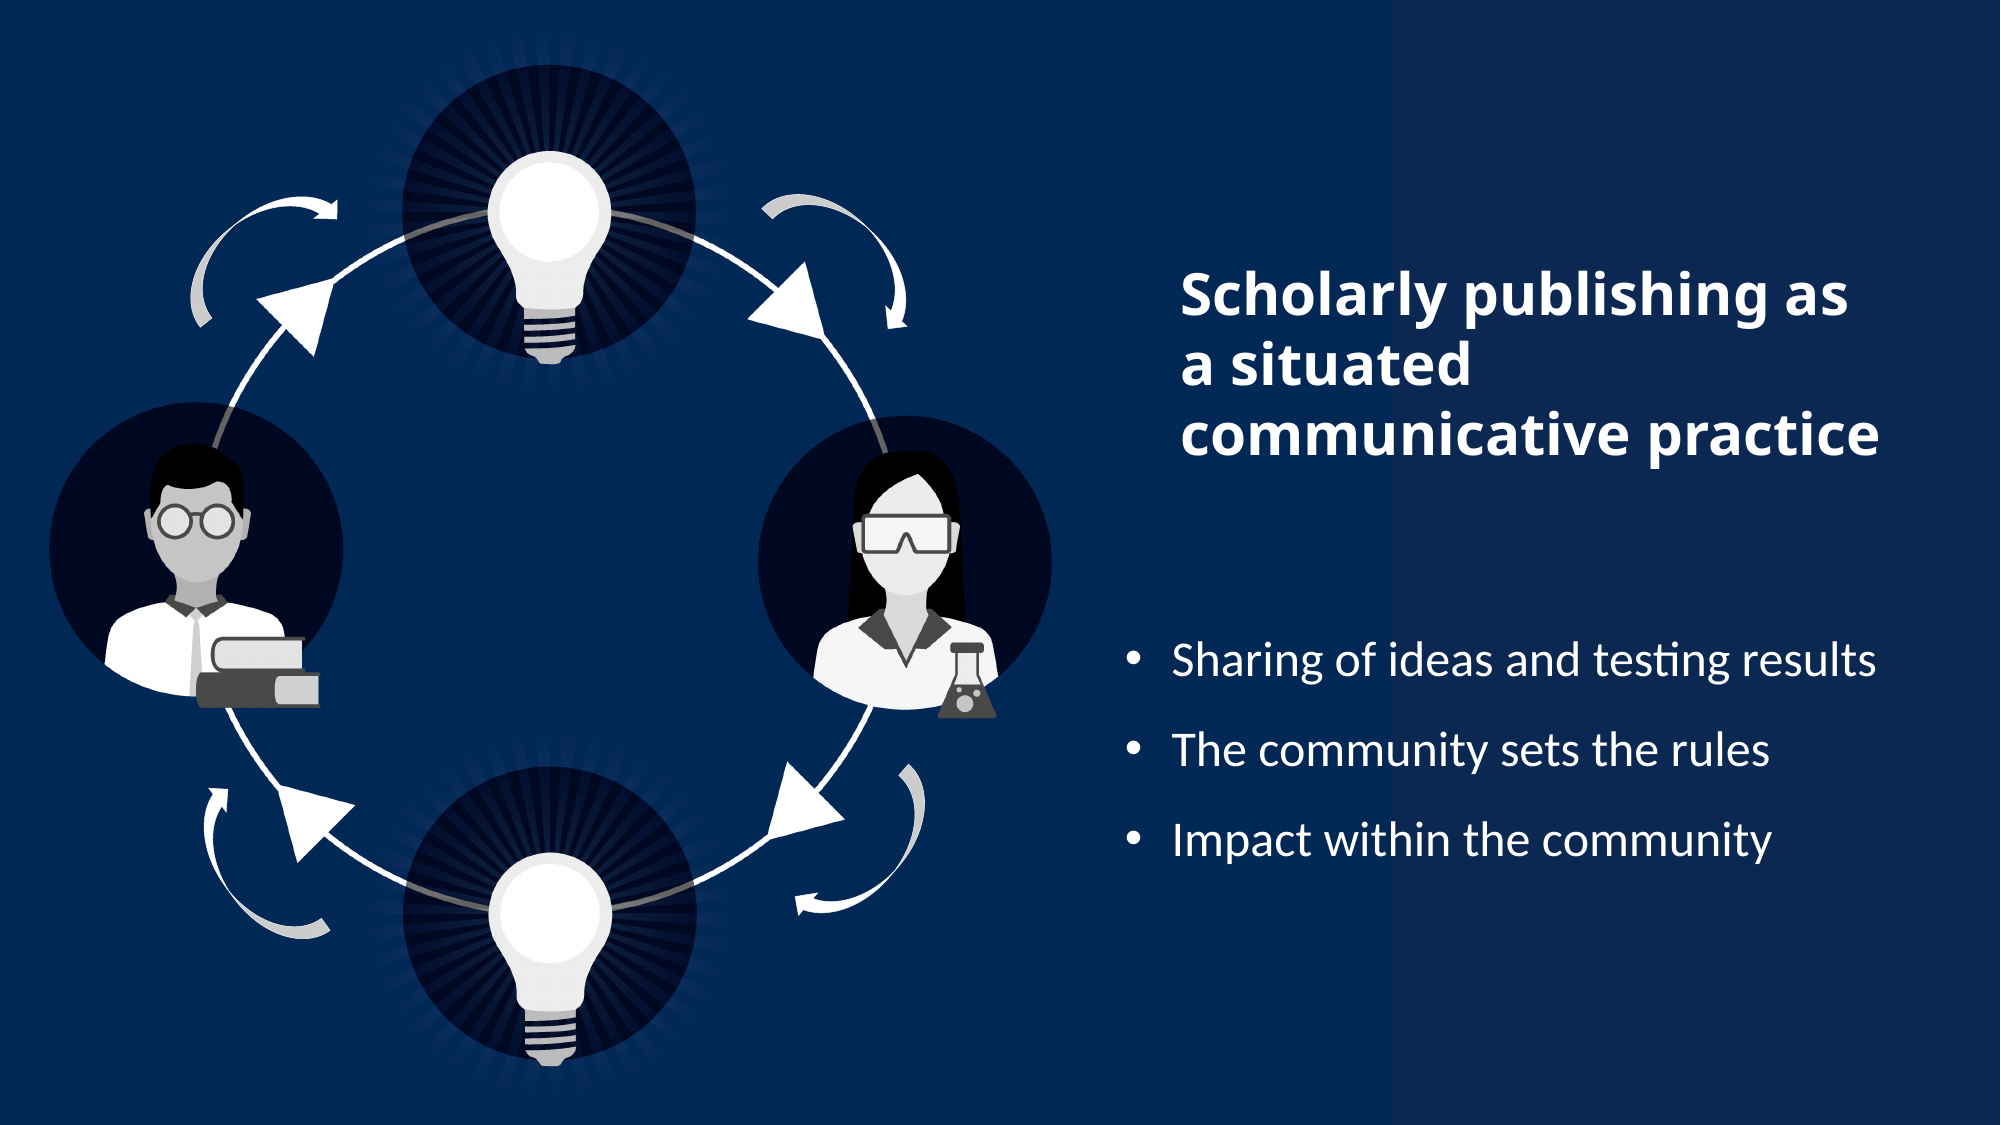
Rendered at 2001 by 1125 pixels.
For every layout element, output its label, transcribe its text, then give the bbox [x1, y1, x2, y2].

text_box Sharing of ideas and testing results The community sets the rules Impact within the community [1392, 589, 1923, 875]
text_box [0, 0, 1392, 1125]
title Scholarly publishing as a situated communicative practice [1392, 159, 1914, 565]
